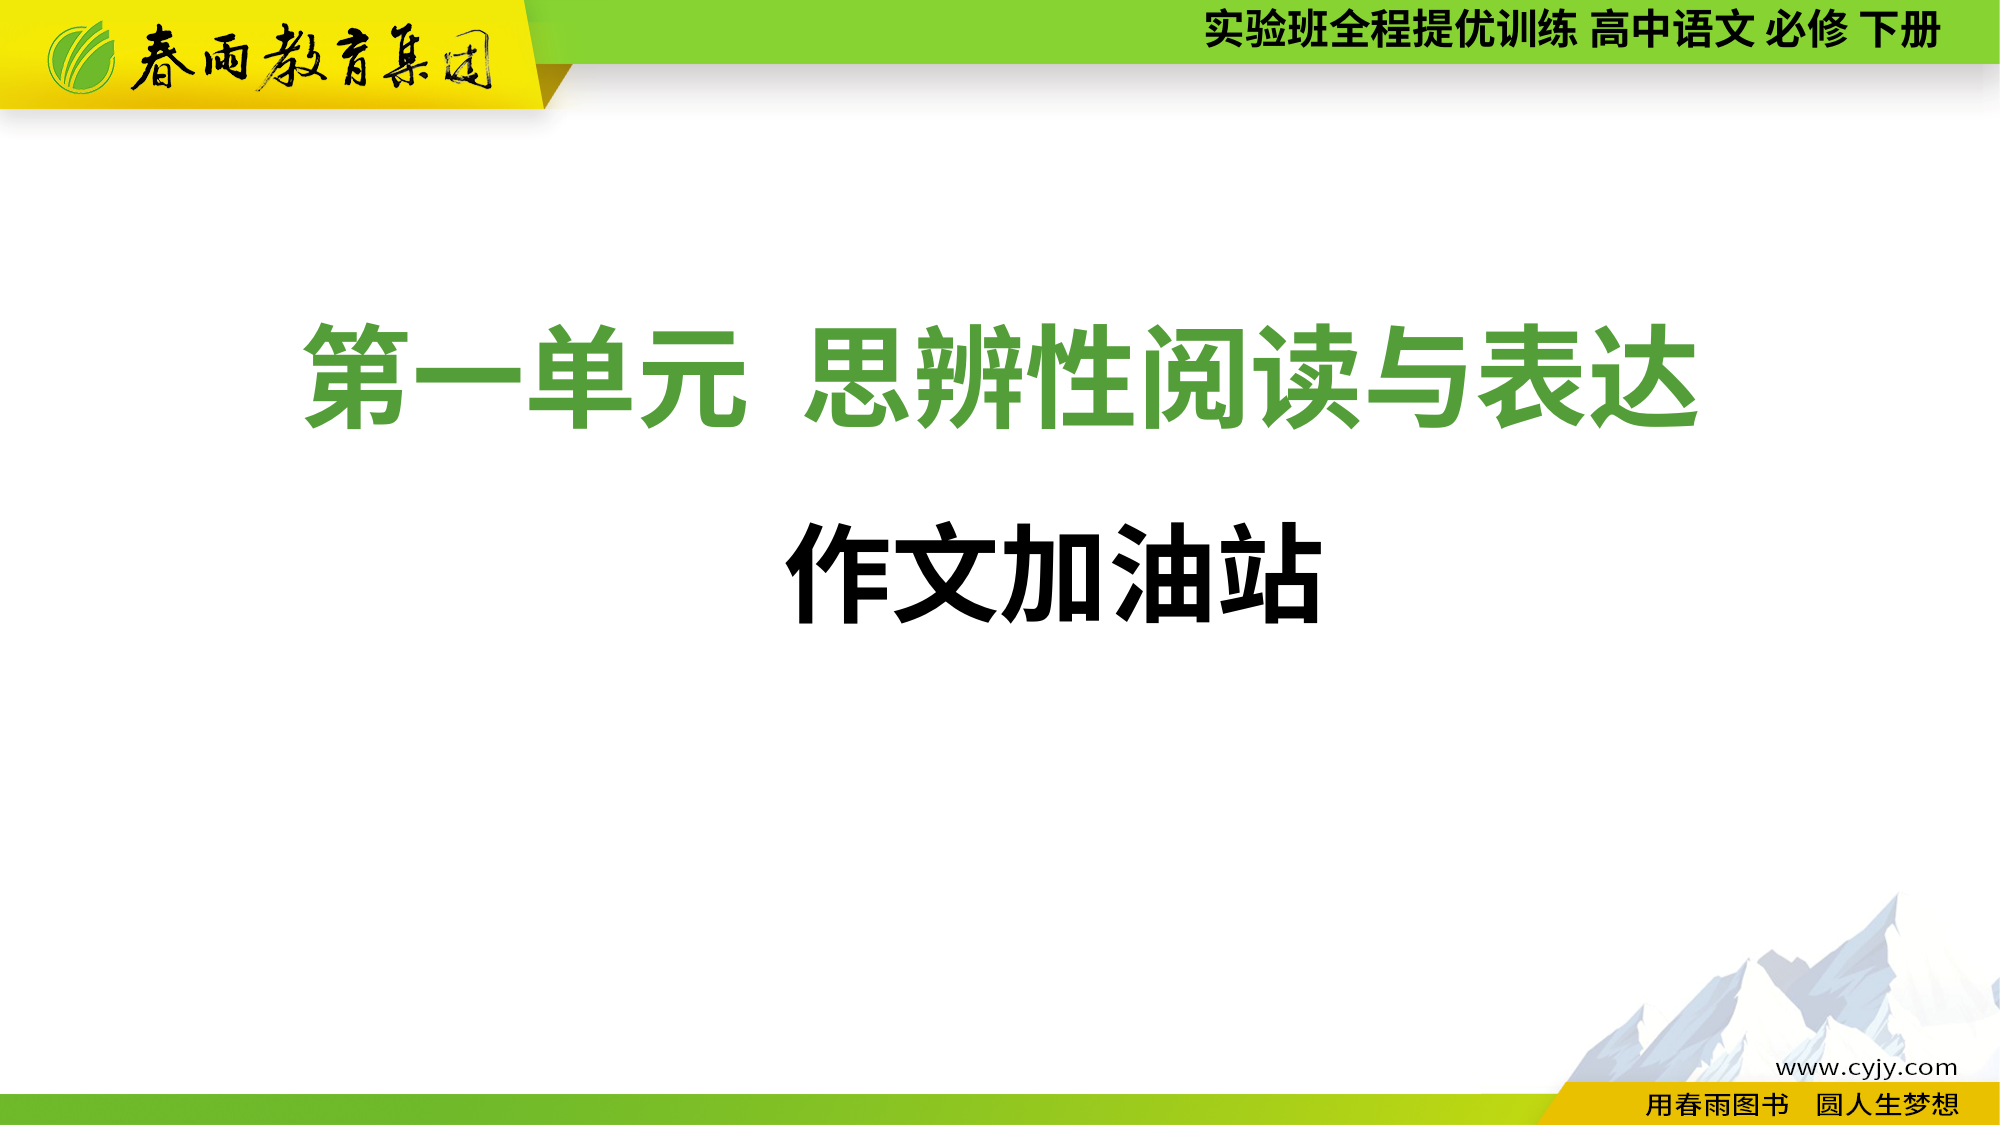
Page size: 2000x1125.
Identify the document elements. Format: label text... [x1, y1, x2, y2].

picture [0, 0, 2000, 1125]
text_box 第一单元 思辨性阅读与表达 作文加油站 [54, 231, 1946, 644]
